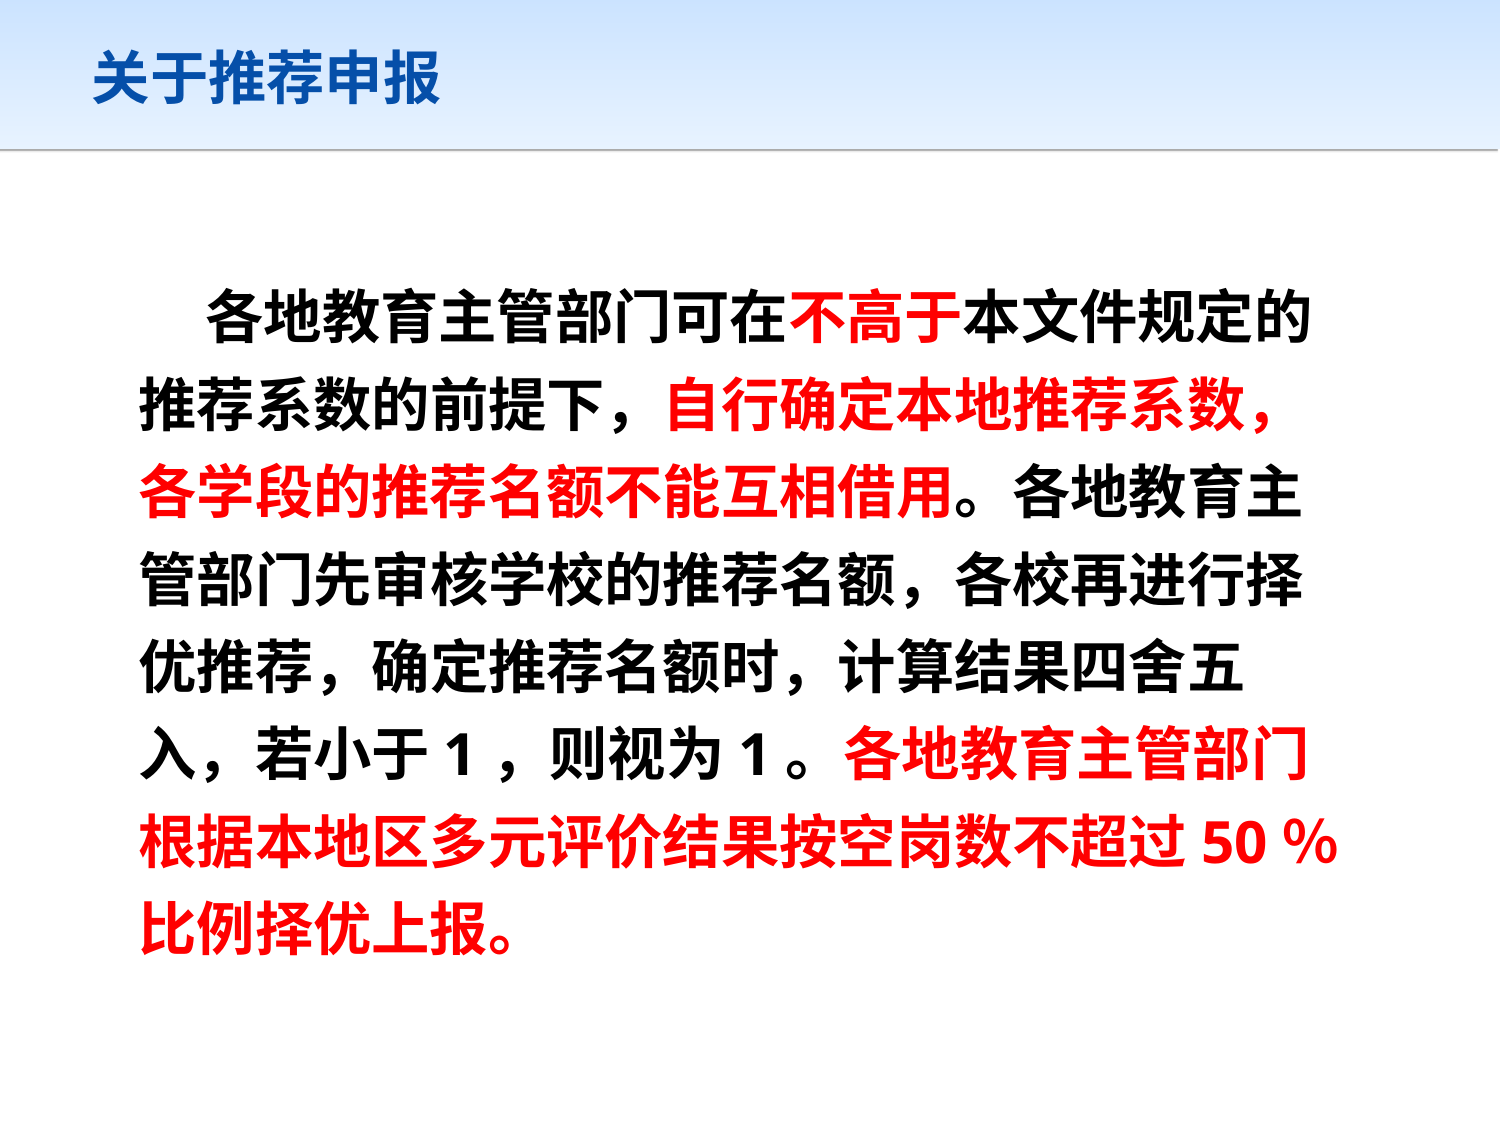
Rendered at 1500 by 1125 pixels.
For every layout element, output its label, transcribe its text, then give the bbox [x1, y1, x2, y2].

title 关于推荐申报 [76, 23, 1424, 131]
text_box 各地教育主管部门可在不高于本文件规定的推荐系数的前提下，自行确定本地推荐系数，各学段的推荐名额不能互相借用。各地教育主管部门先审核学校的推荐名额，各校再进行择优推荐，确定推荐名额时，计算结果四舍五入，若小于1，则视为1。各地教育主管部门根据本地区多元评价结果按空岗数不超过50％比例择优上报。 [123, 255, 1376, 970]
